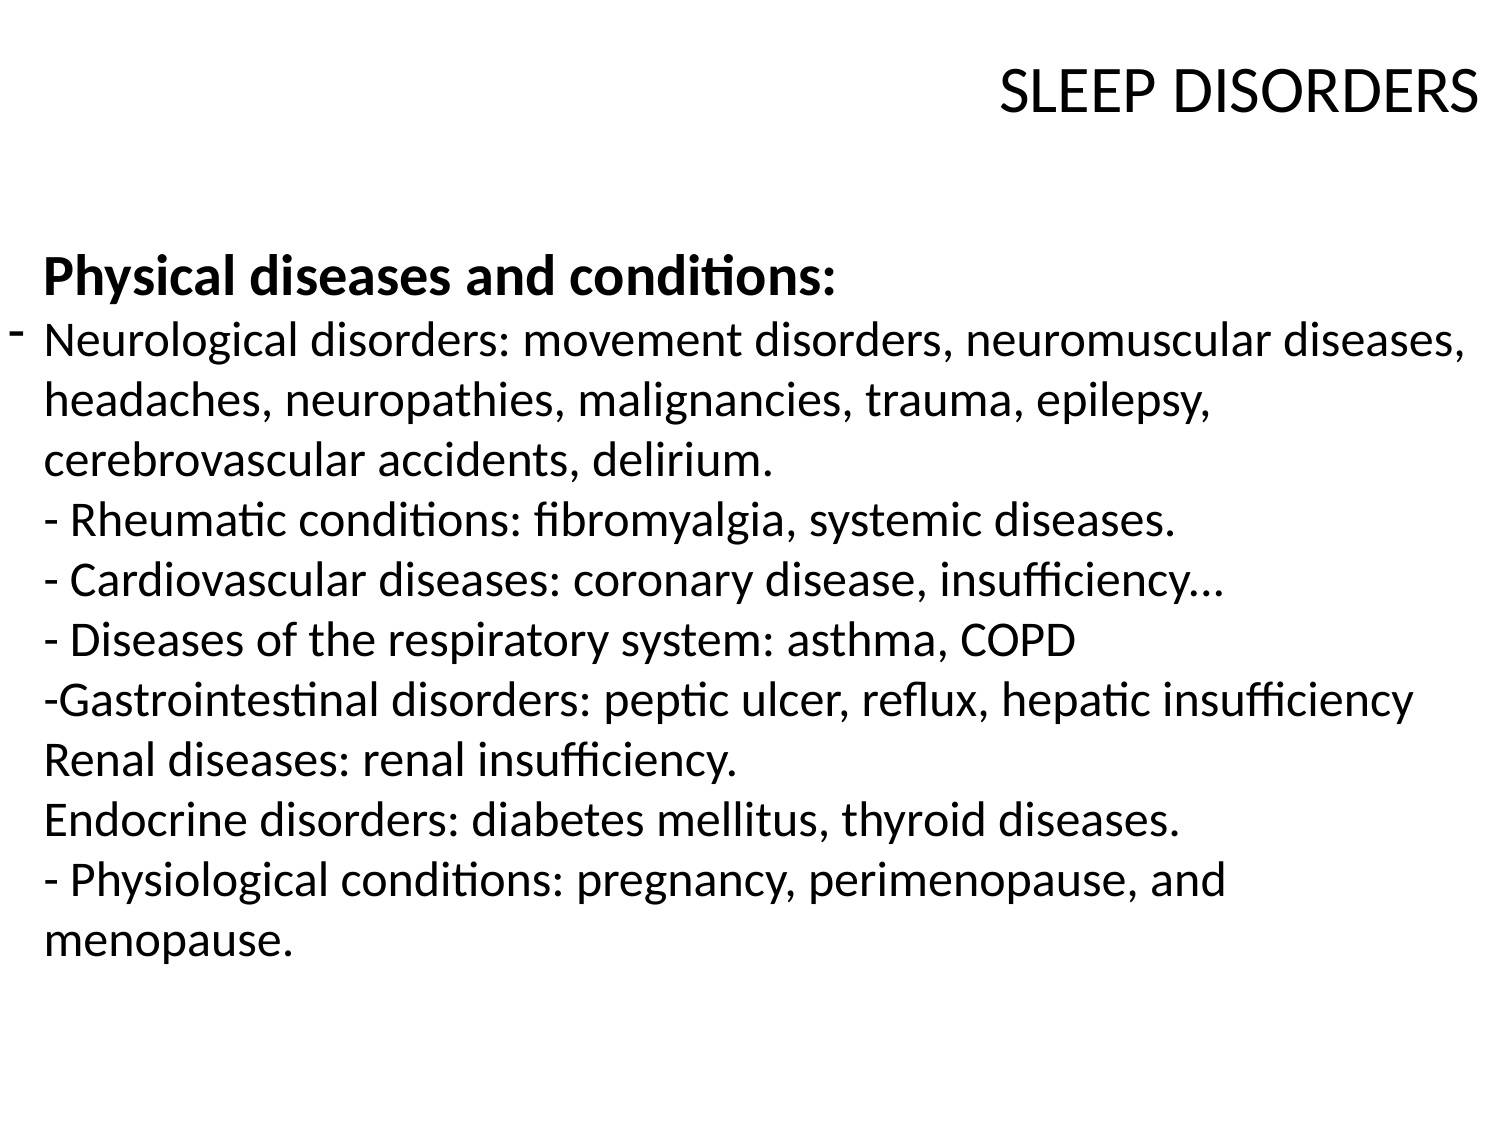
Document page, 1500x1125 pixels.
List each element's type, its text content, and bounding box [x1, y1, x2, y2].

text_box SLEEP DISORDERS [145, 0, 1496, 180]
text_box Physical diseases and conditions: Neurological disorders: movement disorders, neuromuscular diseases, headaches, neuropathies, malignancies, trauma, epilepsy, cerebrovascular accidents, delirium. - Rheumatic conditions: fibromyalgia, systemic diseases. - Cardiovascular diseases: coronary disease, insufficiency... - Diseases of the respiratory system: asthma, COPD -Gastrointestinal disorders: peptic ulcer, reflux, hepatic insufficiency Renal diseases: renal insufficiency. Endocrine disorders: diabetes mellitus, thyroid diseases. - Physiological conditions: pregnancy, perimenopause, and menopause. [0, 229, 1483, 975]
